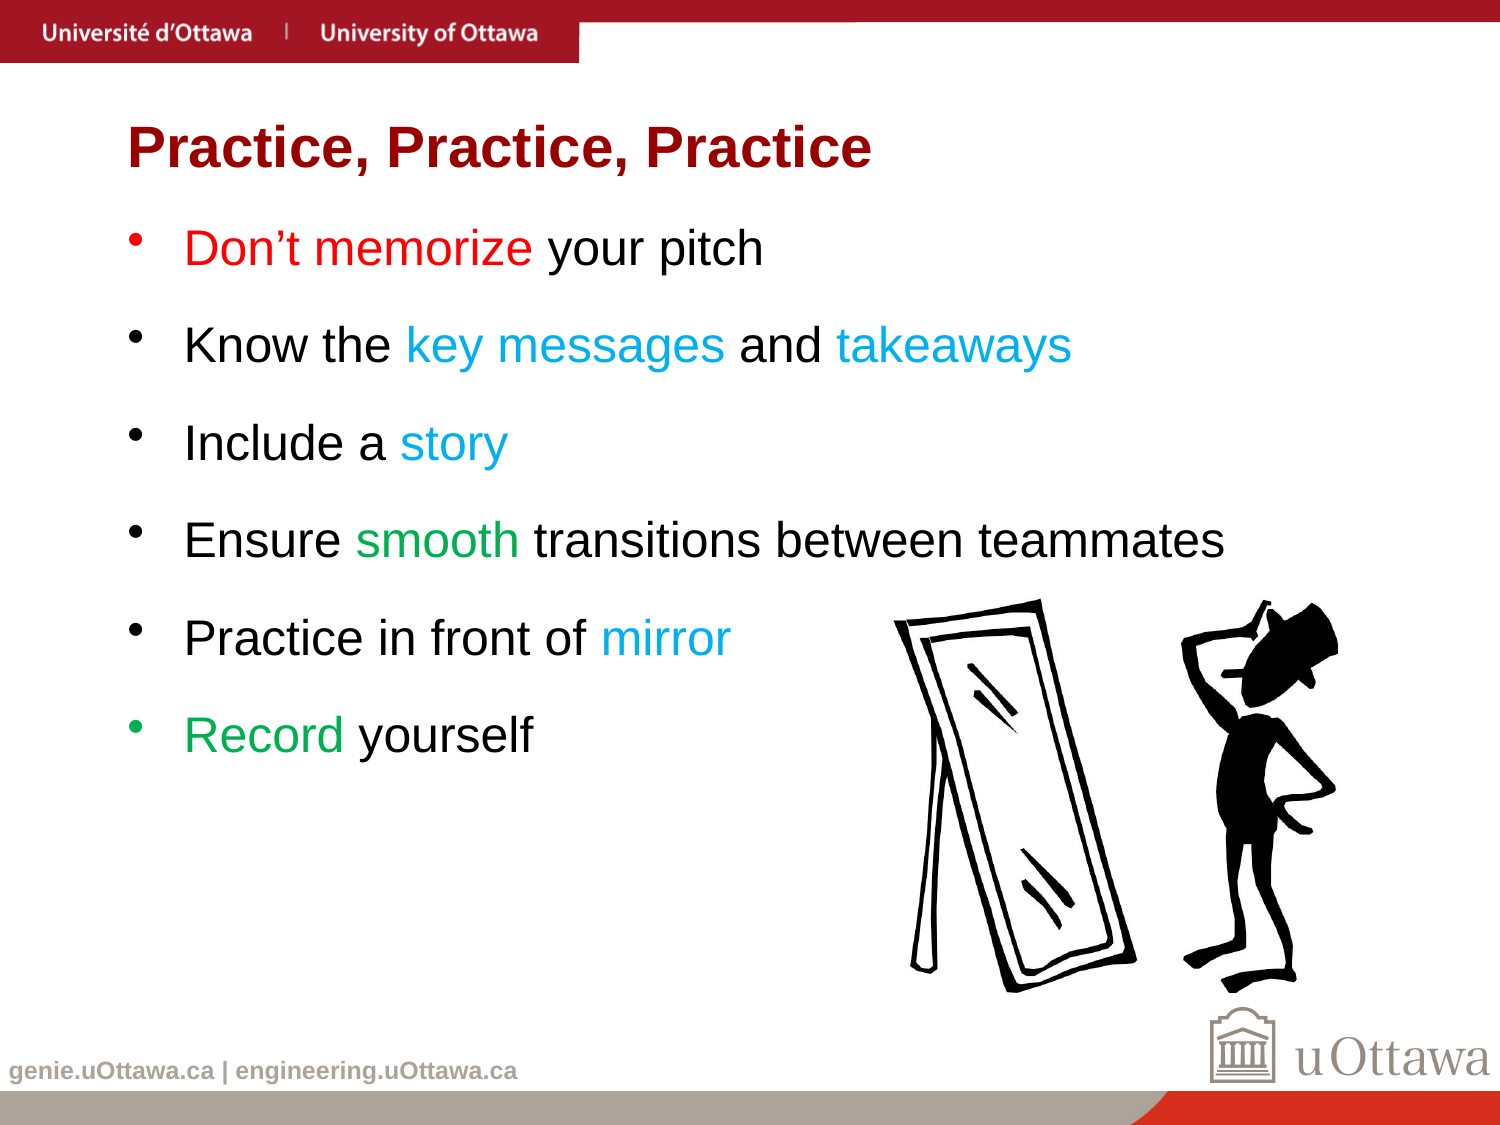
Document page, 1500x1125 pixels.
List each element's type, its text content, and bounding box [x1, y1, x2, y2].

picture [891, 597, 1340, 994]
picture [0, 0, 1500, 63]
title Practice, Practice, Practice [112, 101, 1188, 208]
picture [0, 1091, 1500, 1125]
picture [1210, 1007, 1490, 1083]
list Don’t memorize your pitch Know the key messages and takeaways Include a story Ensure smooth transitions between teammates Practice in front of mirror Record yourself [112, 208, 1388, 846]
